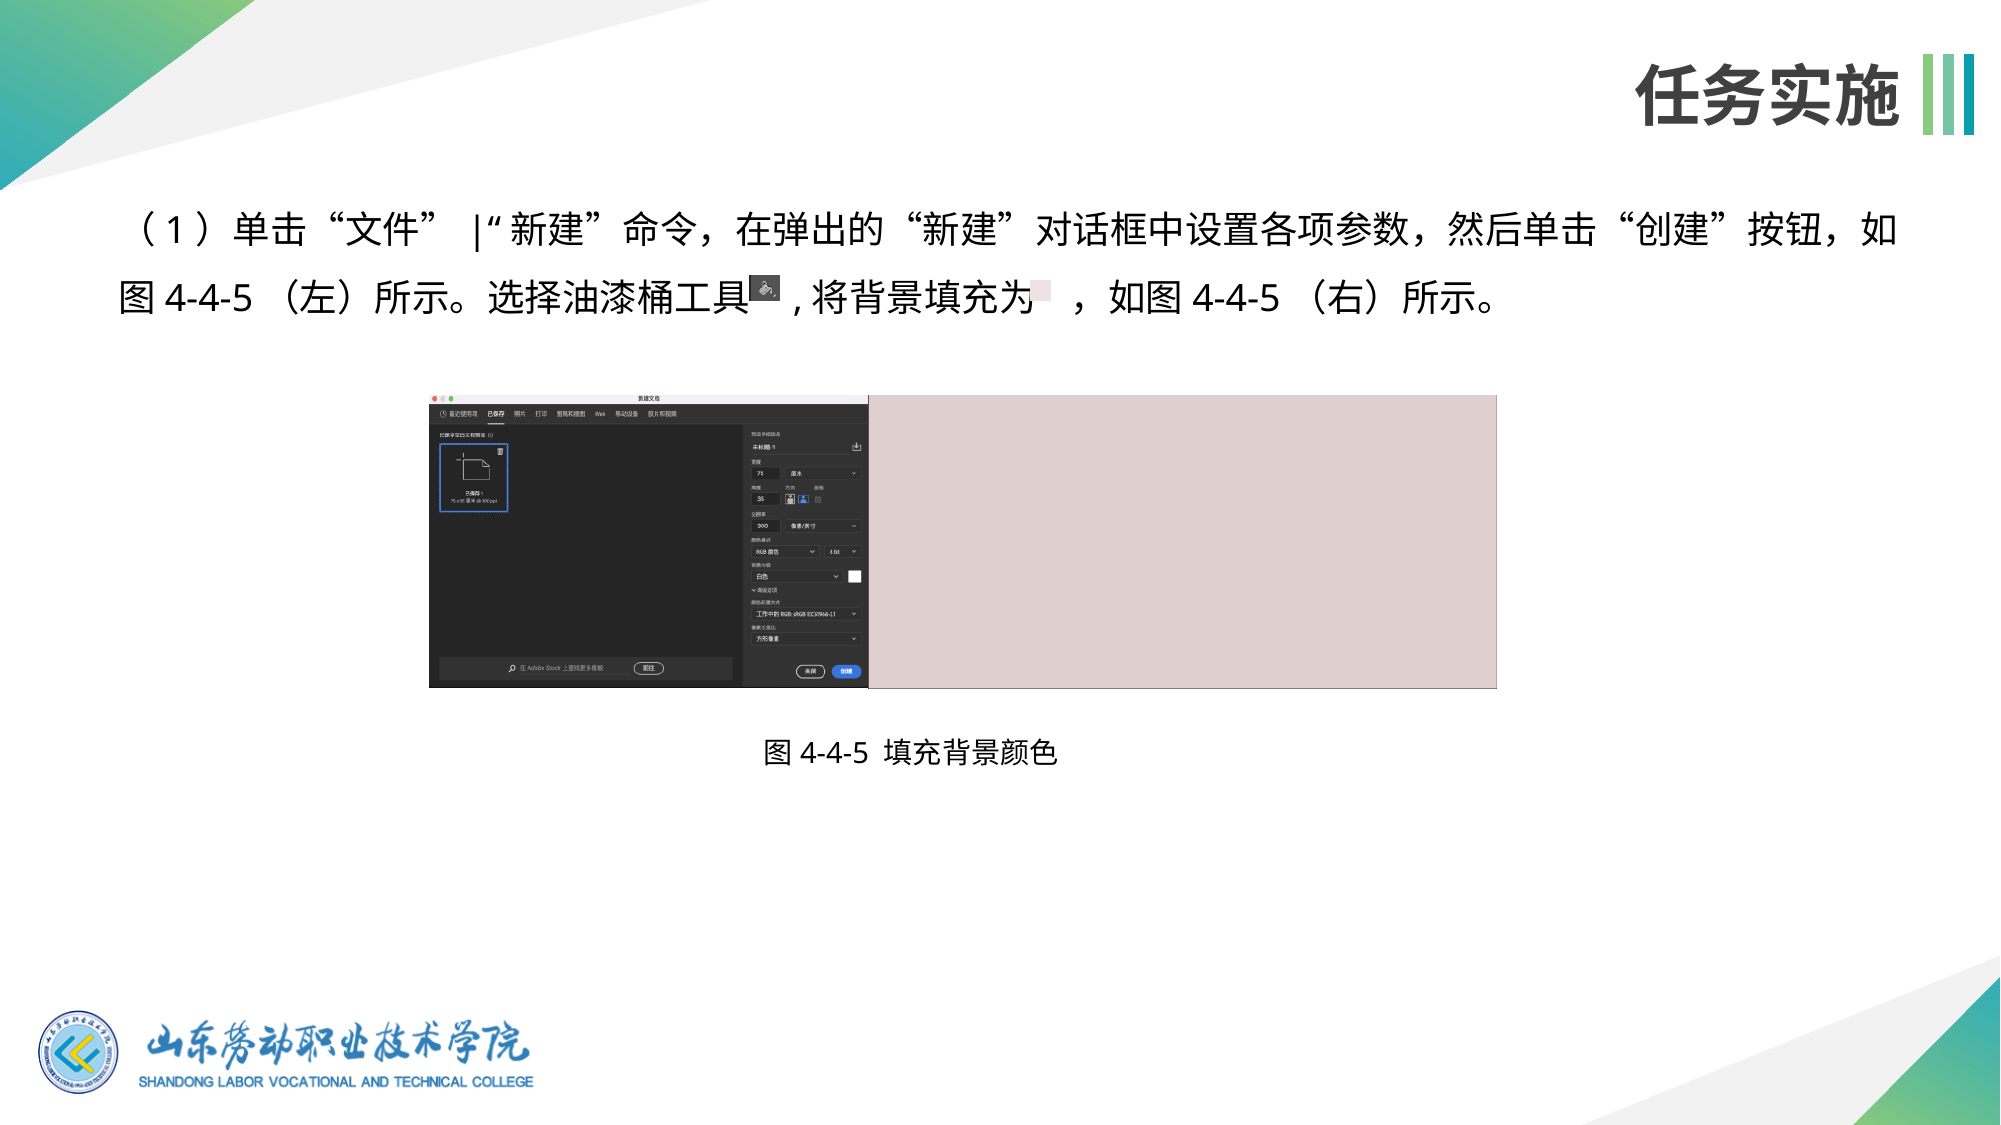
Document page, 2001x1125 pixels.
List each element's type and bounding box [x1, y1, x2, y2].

picture [38, 1010, 550, 1094]
picture [748, 275, 780, 302]
picture [1030, 280, 1051, 301]
picture [429, 395, 1497, 689]
text_box [0, 0, 2000, 1125]
text_box [1928, 54, 1969, 136]
